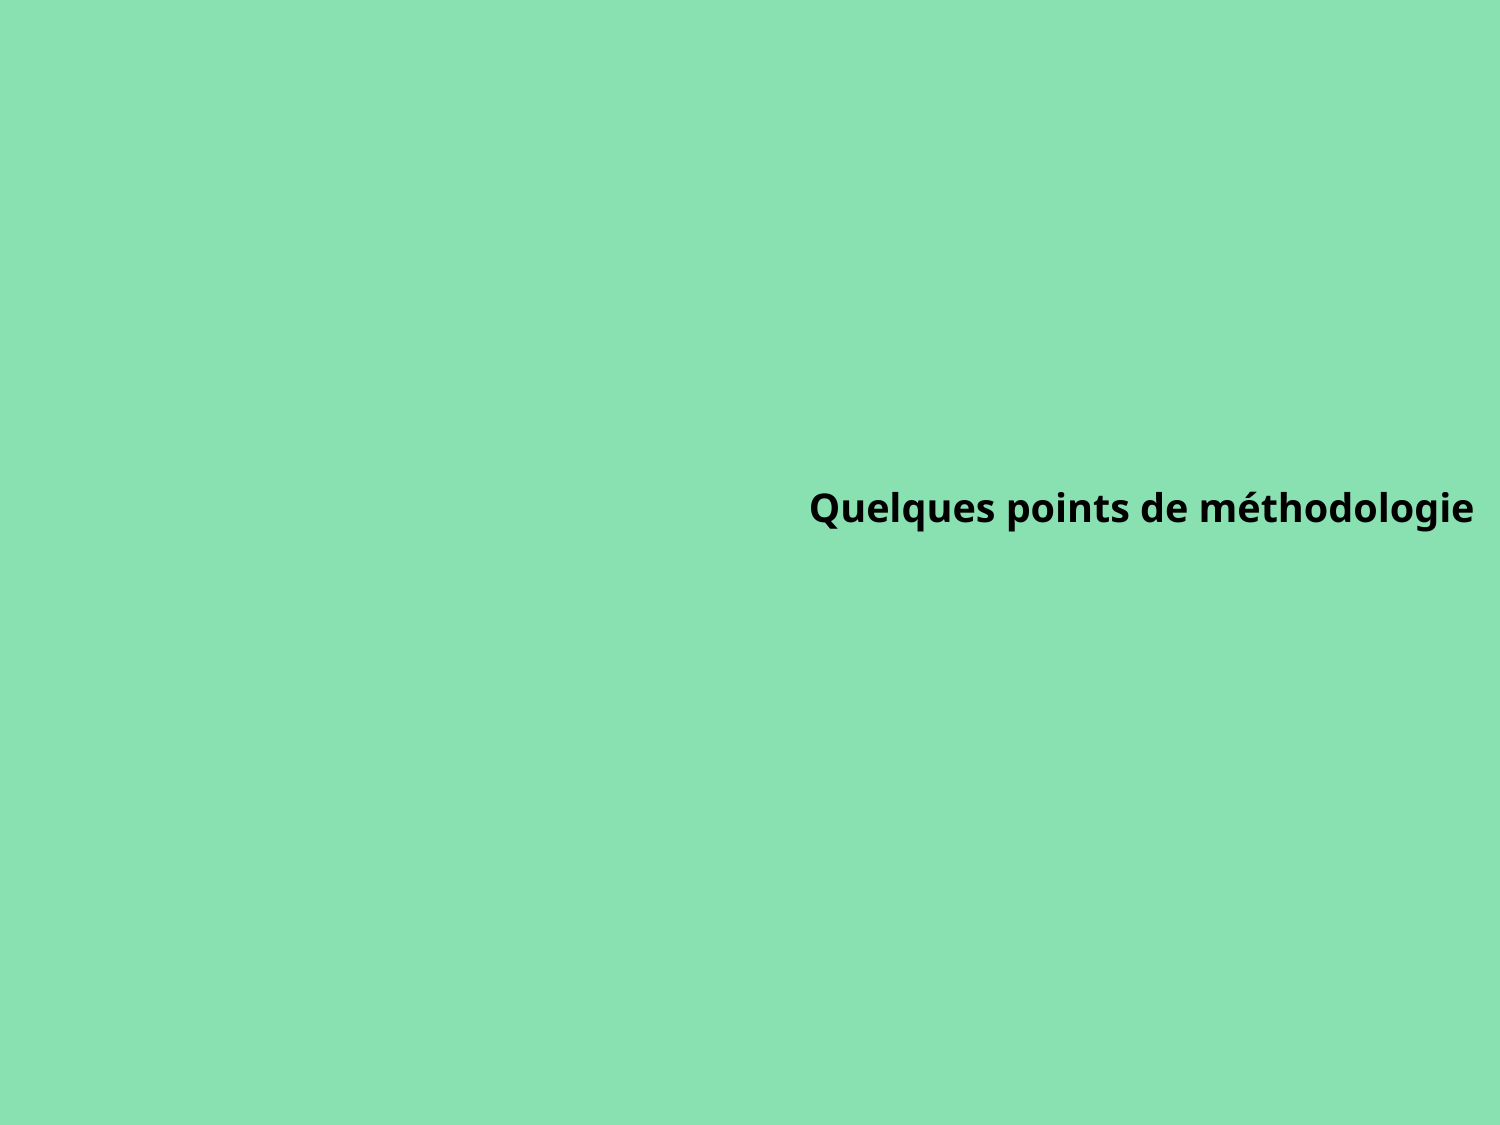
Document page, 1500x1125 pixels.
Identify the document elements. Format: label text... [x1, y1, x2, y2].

text_box Quelques points de méthodologie [749, 0, 1500, 1125]
